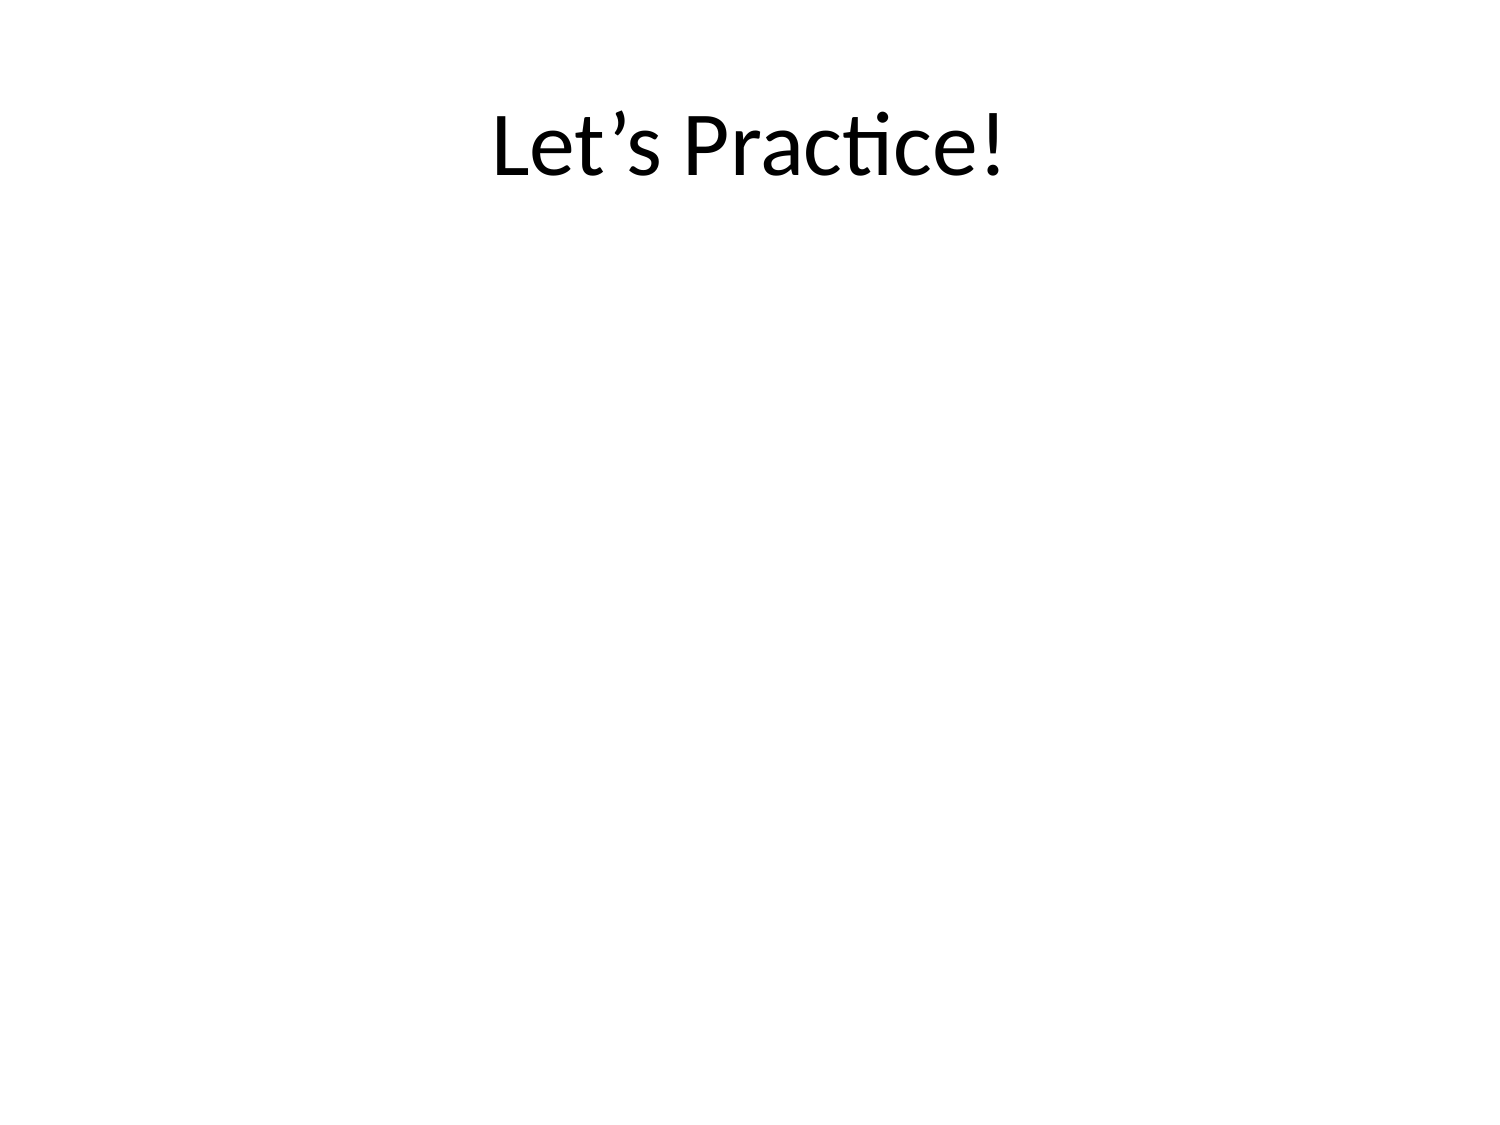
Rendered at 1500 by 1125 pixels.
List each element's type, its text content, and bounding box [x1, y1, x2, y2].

title Let’s Practice! [75, 45, 1425, 233]
